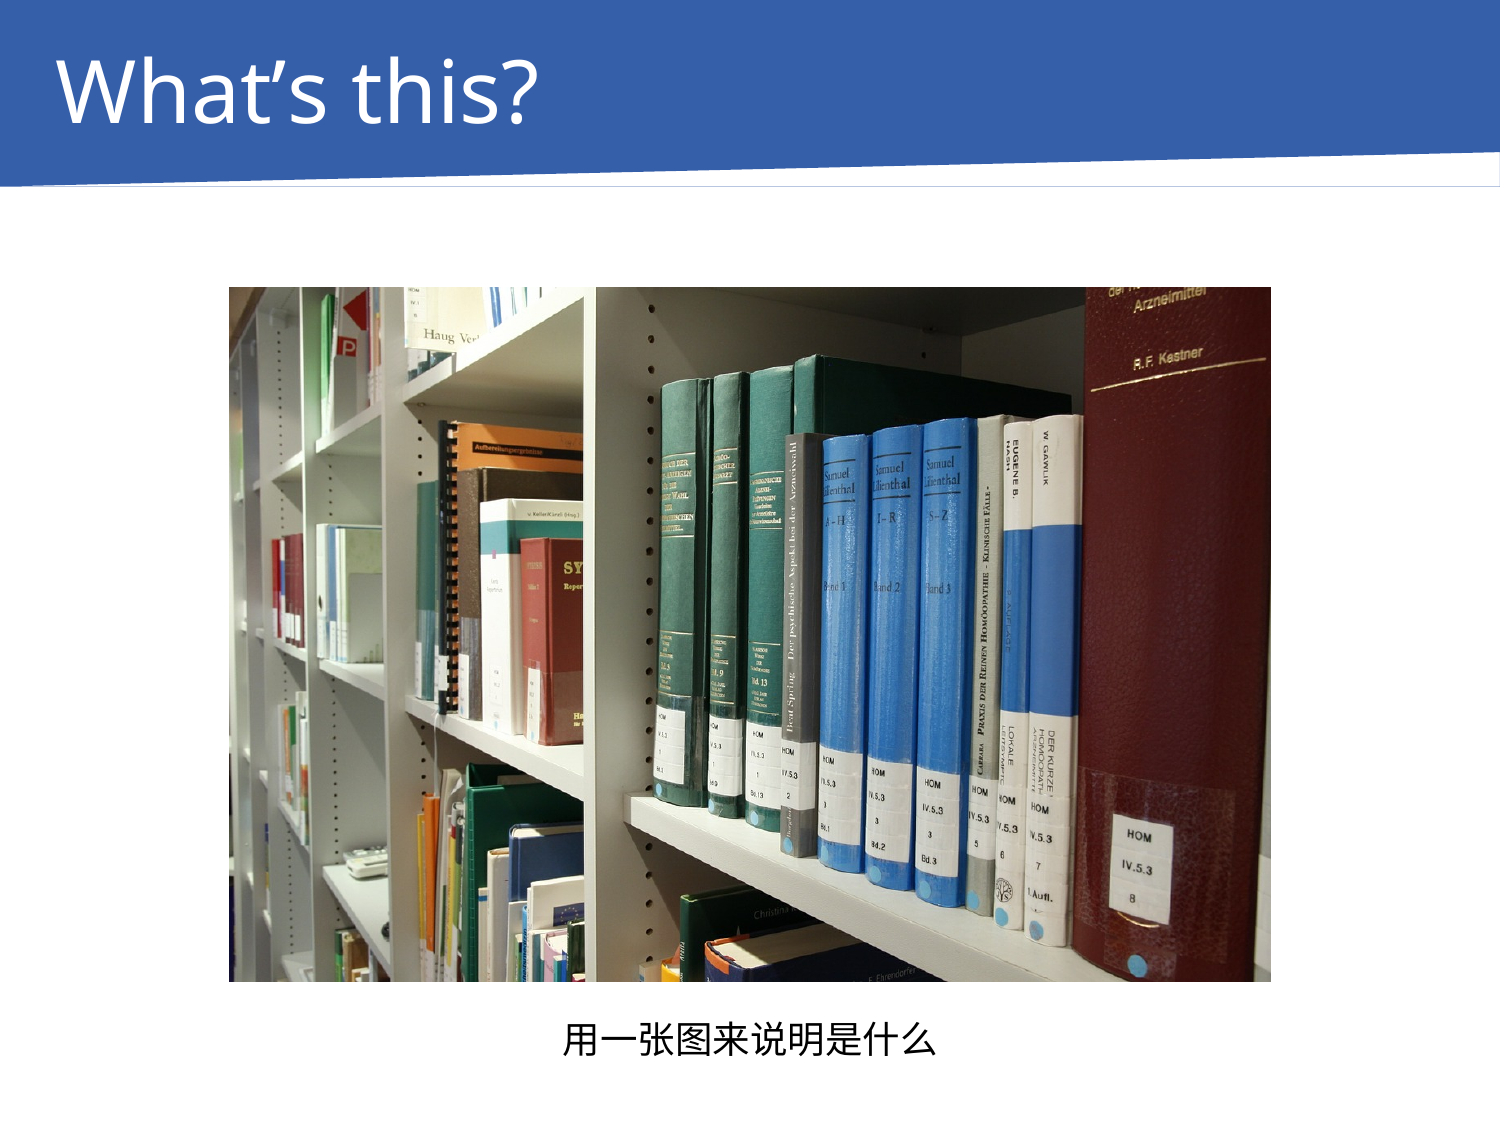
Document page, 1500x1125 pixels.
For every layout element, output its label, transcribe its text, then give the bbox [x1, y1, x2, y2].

picture [229, 287, 1271, 982]
list What’s this? [40, 40, 1405, 141]
text_box 用一张图来说明是什么 [130, 1009, 1370, 1069]
